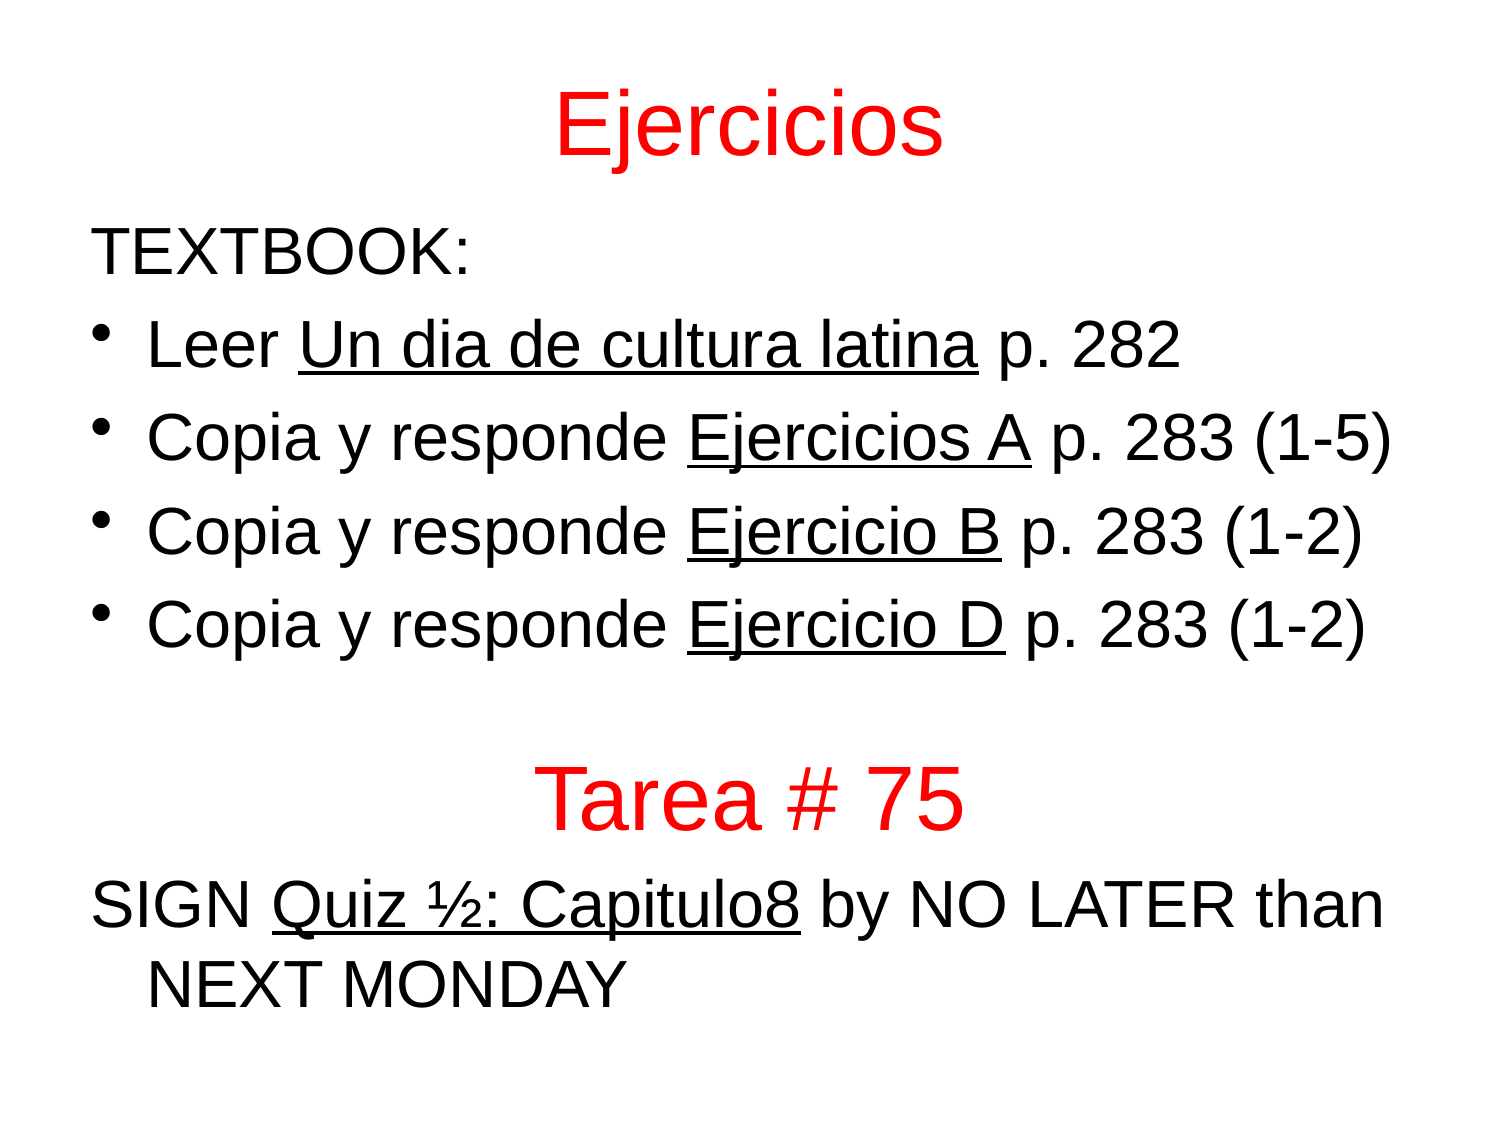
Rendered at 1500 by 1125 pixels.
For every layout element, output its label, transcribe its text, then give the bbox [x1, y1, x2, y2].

list TEXTBOOK: Leer Un dia de cultura latina p. 282 Copia y responde Ejercicios A p. 283 (1-5) Copia y responde Ejercicio B p. 283 (1-2) Copia y responde Ejercicio D p. 283 (1-2) SIGN Quiz ½: Capitulo8 by NO LATER than NEXT MONDAY [75, 888, 1425, 1013]
text_box Tarea # 75 [74, 699, 1425, 888]
title Ejercicios [75, 24, 1425, 200]
list TEXTBOOK: Leer Un dia de cultura latina p. 282 Copia y responde Ejercicios A p. 283 (1-5) Copia y responde Ejercicio B p. 283 (1-2) Copia y responde Ejercicio D p. 283 (1-2) SIGN Quiz ½: Capitulo8 by NO LATER than NEXT MONDAY [75, 200, 1425, 699]
